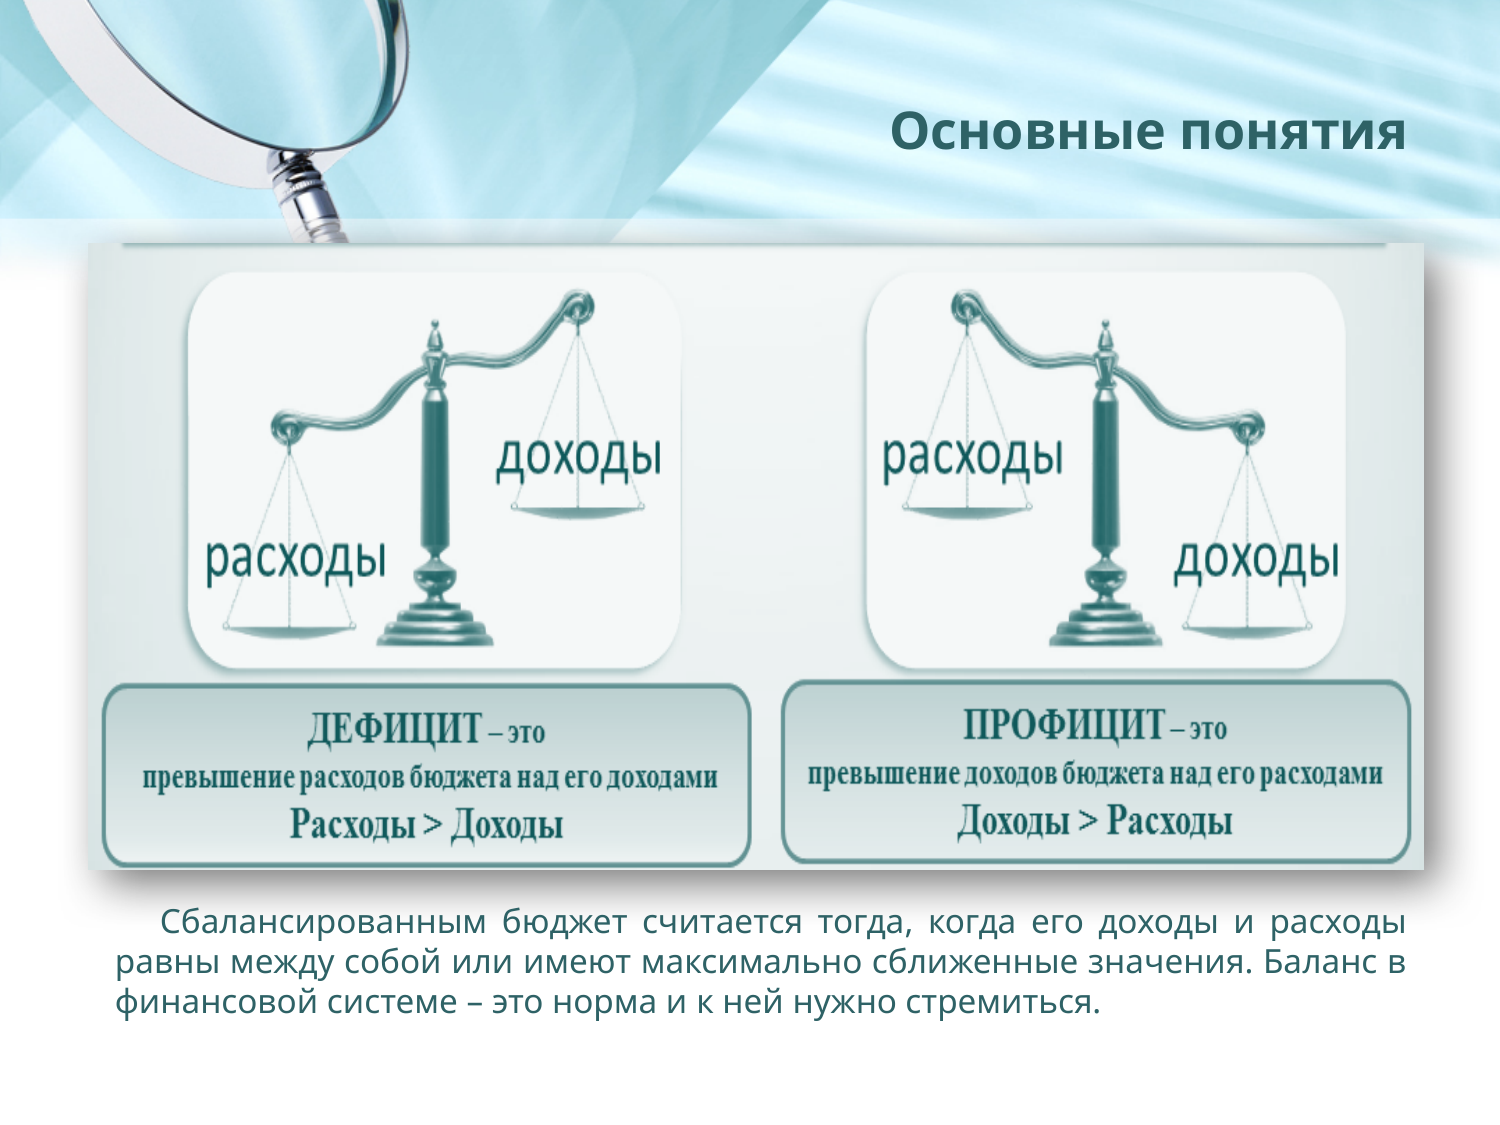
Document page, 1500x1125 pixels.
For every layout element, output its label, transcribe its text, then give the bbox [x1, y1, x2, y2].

picture [0, 0, 1500, 1125]
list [88, 243, 1424, 870]
title Основные понятия [478, 30, 1424, 228]
text_box Сбалансированным бюджет считается тогда, когда его доходы и расходы равны между собой или имеют максимально сближенные значения. Баланс в финансовой системе – это норма и к ней нужно стремиться. [100, 893, 1424, 1028]
